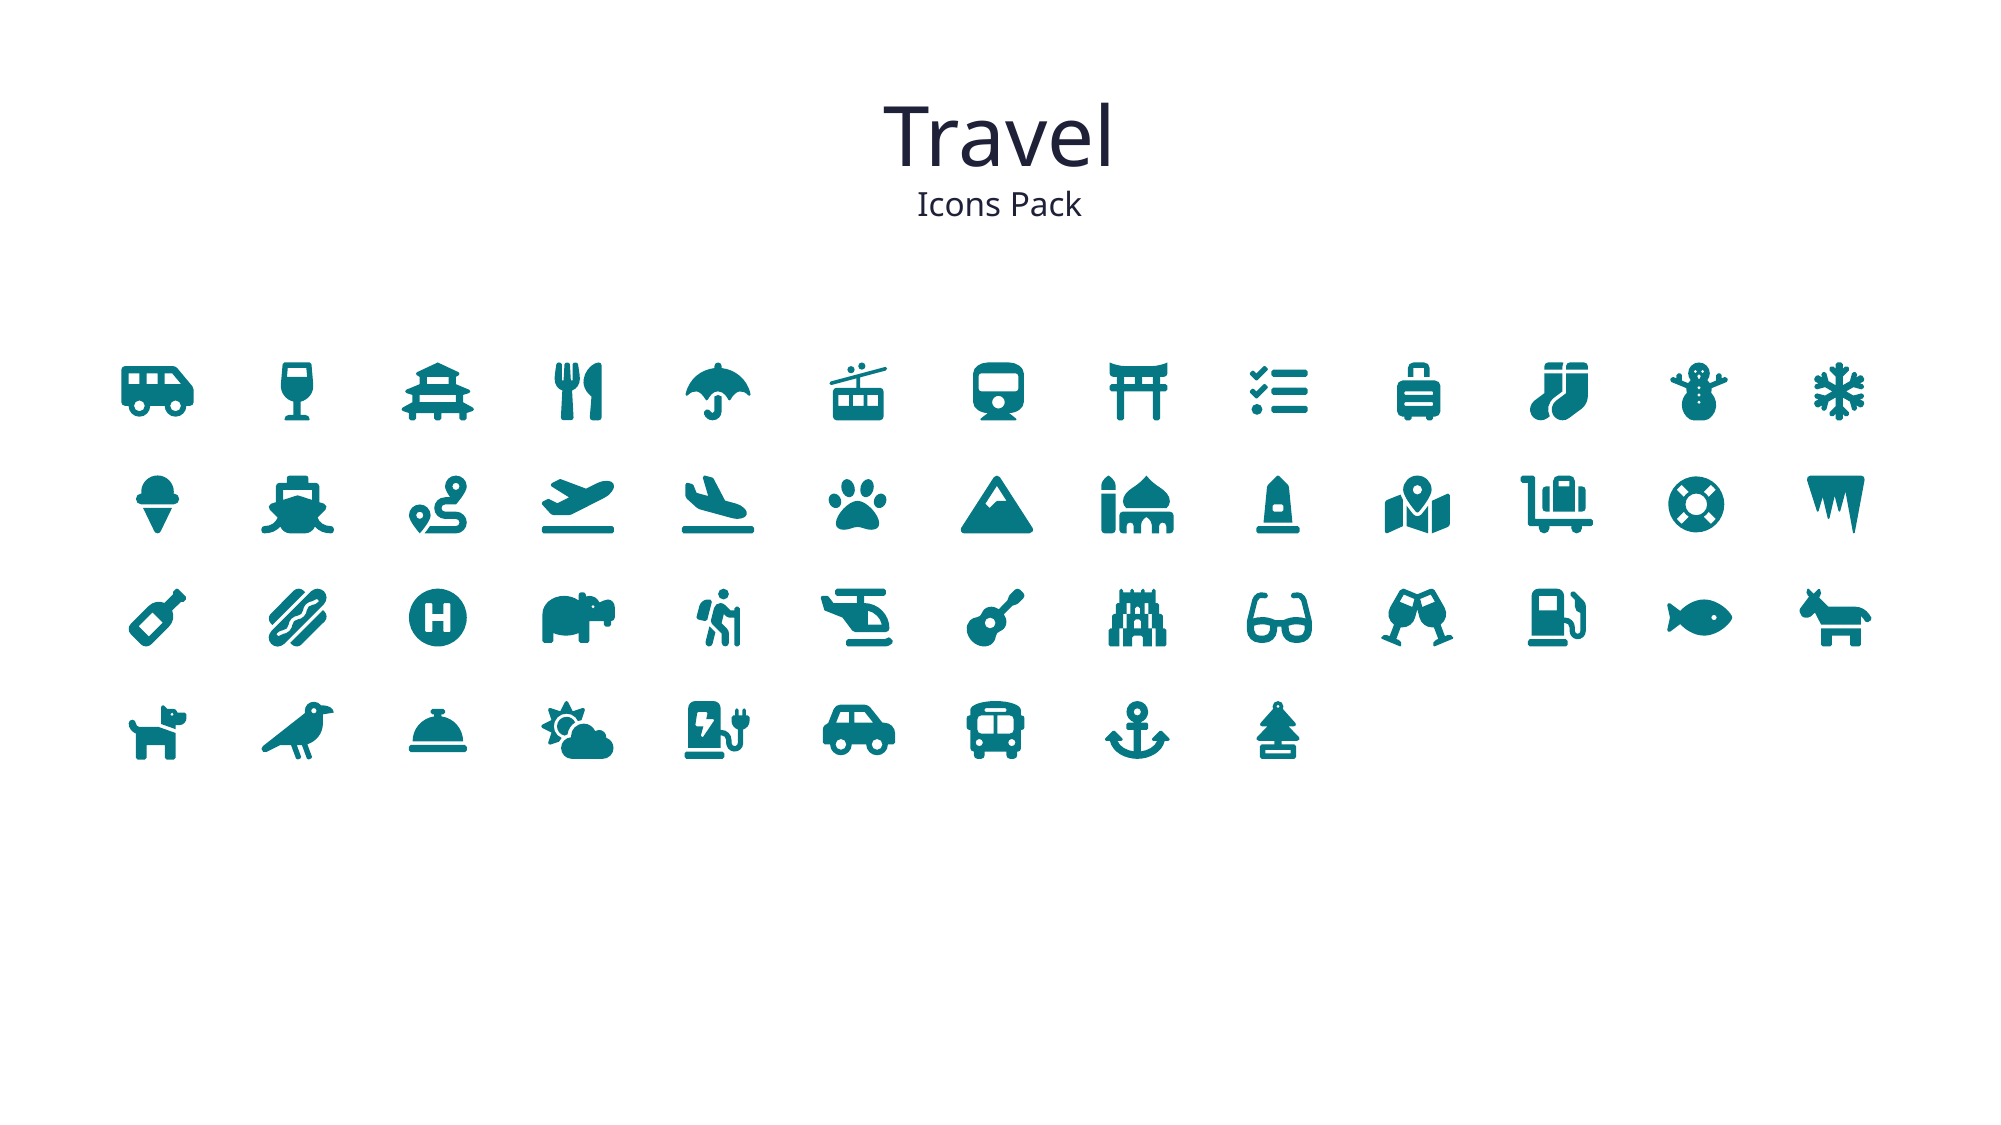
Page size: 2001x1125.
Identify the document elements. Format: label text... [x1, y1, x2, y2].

text_box [835, 500, 880, 530]
text_box [681, 526, 755, 534]
text_box [846, 637, 893, 647]
text_box [1668, 476, 1725, 533]
text_box [541, 701, 585, 745]
text_box [1403, 475, 1432, 513]
text_box [973, 362, 1024, 421]
text_box [822, 704, 896, 756]
title Travel [249, 79, 1750, 180]
text_box [960, 475, 1034, 534]
text_box [1109, 362, 1168, 421]
text_box [121, 366, 194, 417]
subtitle Icons Pack [249, 180, 1750, 232]
text_box [541, 526, 614, 534]
text_box [828, 493, 842, 508]
text_box [966, 588, 1025, 647]
text_box [1566, 362, 1588, 370]
text_box [966, 701, 1025, 759]
text_box [1406, 505, 1429, 534]
text_box [1381, 588, 1454, 647]
text_box [685, 362, 751, 401]
text_box [860, 479, 874, 498]
text_box [1807, 475, 1865, 534]
text_box [554, 362, 580, 421]
text_box [1530, 373, 1563, 421]
text_box [829, 366, 888, 421]
text_box [280, 362, 314, 421]
text_box [408, 504, 431, 534]
text_box [268, 588, 327, 647]
text_box [688, 701, 750, 752]
text_box [1527, 639, 1568, 647]
text_box [161, 705, 187, 730]
text_box [1246, 592, 1312, 643]
text_box [858, 362, 866, 370]
text_box [408, 744, 467, 753]
text_box [1821, 628, 1861, 647]
text_box [561, 723, 614, 759]
text_box [1544, 362, 1564, 370]
text_box [135, 475, 180, 505]
text_box [1249, 366, 1268, 381]
text_box [873, 493, 887, 508]
text_box [1119, 511, 1174, 534]
text_box [1122, 475, 1170, 509]
text_box [1431, 493, 1450, 534]
text_box [1271, 387, 1308, 395]
text_box [541, 479, 614, 516]
text_box [143, 507, 172, 534]
text_box [128, 588, 186, 647]
text_box [685, 475, 747, 519]
text_box [261, 701, 334, 760]
text_box [1271, 369, 1308, 377]
text_box [1799, 588, 1872, 625]
text_box [718, 588, 729, 600]
text_box [1251, 403, 1263, 415]
text_box [1551, 373, 1588, 421]
text_box [1531, 588, 1586, 640]
text_box [1384, 494, 1403, 534]
text_box [408, 588, 467, 647]
text_box [542, 592, 615, 643]
text_box [1667, 599, 1733, 636]
text_box [1249, 383, 1268, 399]
text_box [261, 475, 334, 534]
text_box [1397, 380, 1441, 421]
text_box [710, 603, 740, 647]
text_box [1263, 475, 1293, 523]
text_box [424, 475, 467, 534]
text_box [1520, 475, 1593, 534]
text_box [1101, 475, 1116, 490]
text_box [1670, 362, 1728, 421]
text_box [1101, 493, 1116, 534]
text_box [1256, 701, 1300, 759]
text_box [696, 599, 712, 622]
text_box [820, 588, 890, 633]
text_box [1108, 588, 1167, 647]
text_box [1407, 362, 1430, 377]
text_box [1105, 701, 1170, 759]
text_box [704, 394, 722, 421]
text_box [1271, 405, 1308, 413]
text_box [1814, 362, 1865, 421]
text_box [841, 479, 855, 498]
text_box [684, 751, 725, 759]
text_box [1256, 526, 1300, 534]
text_box [401, 362, 474, 421]
text_box [705, 626, 716, 647]
text_box [128, 719, 176, 760]
text_box [583, 362, 602, 421]
text_box [412, 708, 464, 742]
